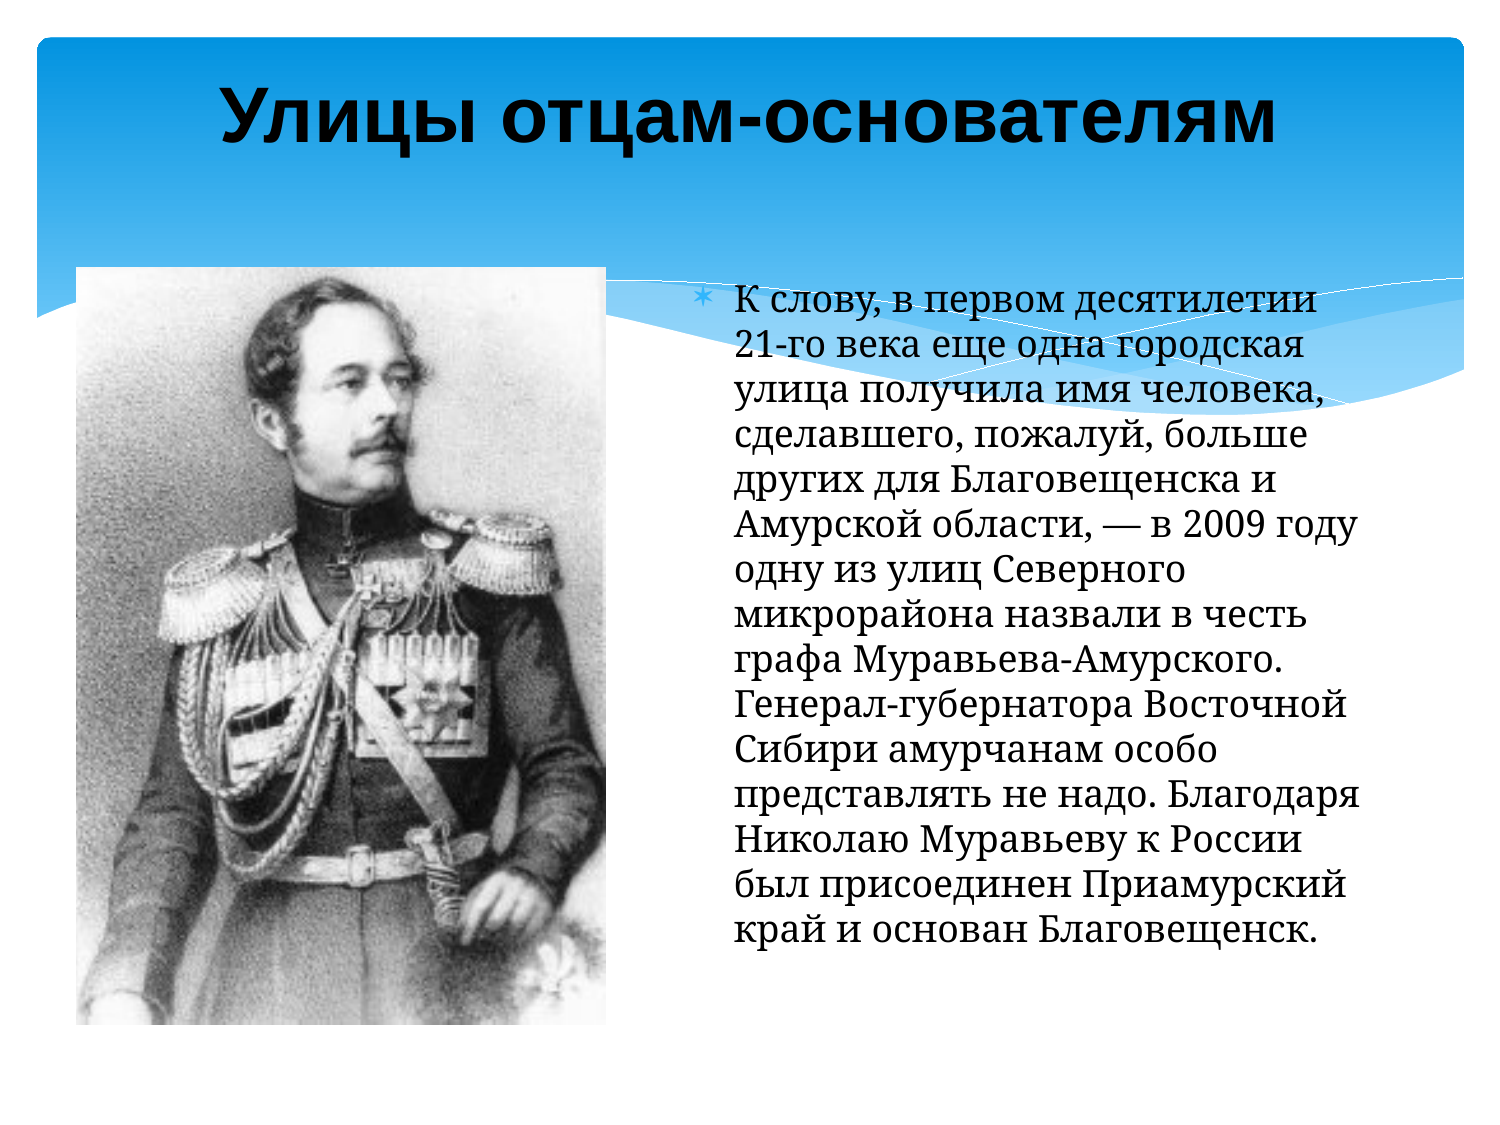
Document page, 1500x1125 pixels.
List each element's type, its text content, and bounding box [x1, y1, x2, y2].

picture [76, 266, 606, 1025]
title Улицы отцам-основателям [75, 55, 1425, 261]
list К слову, в первом десятилетии 21-го века еще одна городская улица получила имя человека, сделавшего, пожалуй, больше других для Благовещенска и Амурской области, — в 2009 году одну из улиц Северного микрорайона назвали в честь графа Муравьева-Амурского. Генерал-губернатора Восточной Сибири амурчанам особо представлять не надо. Благодаря Николаю Муравьеву к России был присоединен Приамурский край и основан Благовещенск. [679, 267, 1376, 988]
